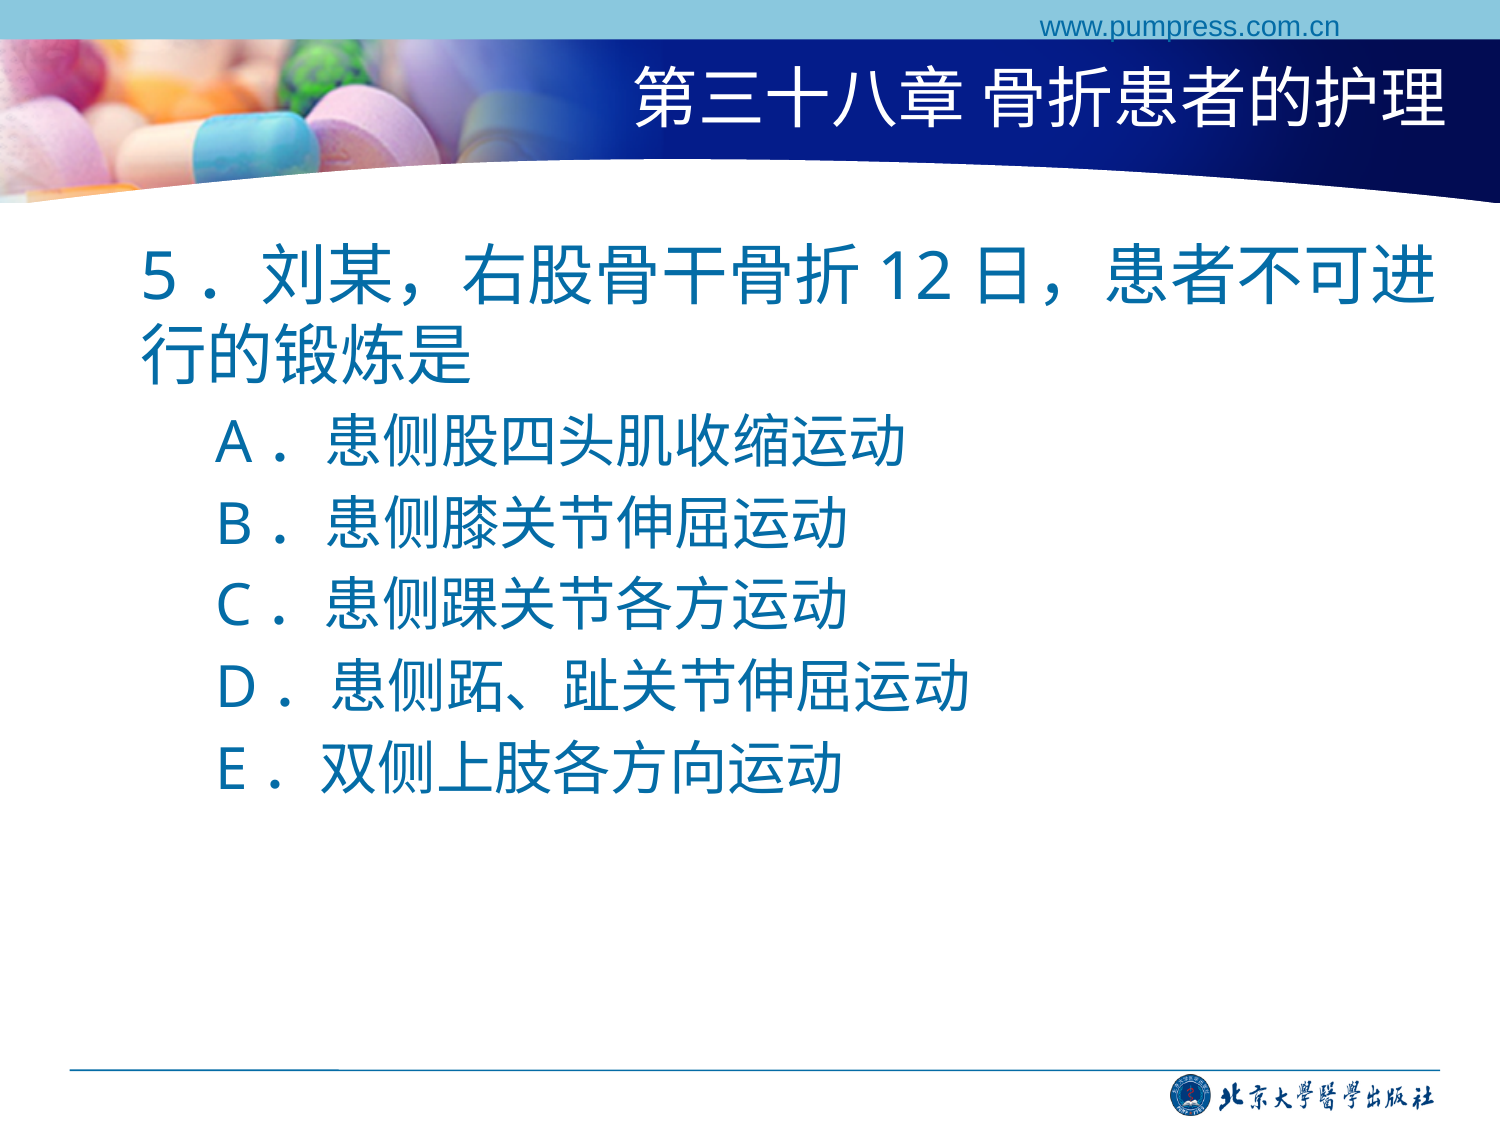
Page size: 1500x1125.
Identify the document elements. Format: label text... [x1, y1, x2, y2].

picture [1170, 1074, 1436, 1118]
list 5．刘某，右股骨干骨折12日，患者不可进行的锻炼是 A．患侧股四头肌收缩运动 B．患侧膝关节伸屈运动 C．患侧踝关节各方运动 D．患侧跖、趾关节伸屈运动 E．双侧上肢各方向运动 [49, 224, 1463, 1026]
title 第三十八章 骨折患者的护理 [137, 49, 1463, 143]
slide_number www.pumpress.com.cn [1025, 0, 1463, 38]
picture [0, 40, 1500, 203]
